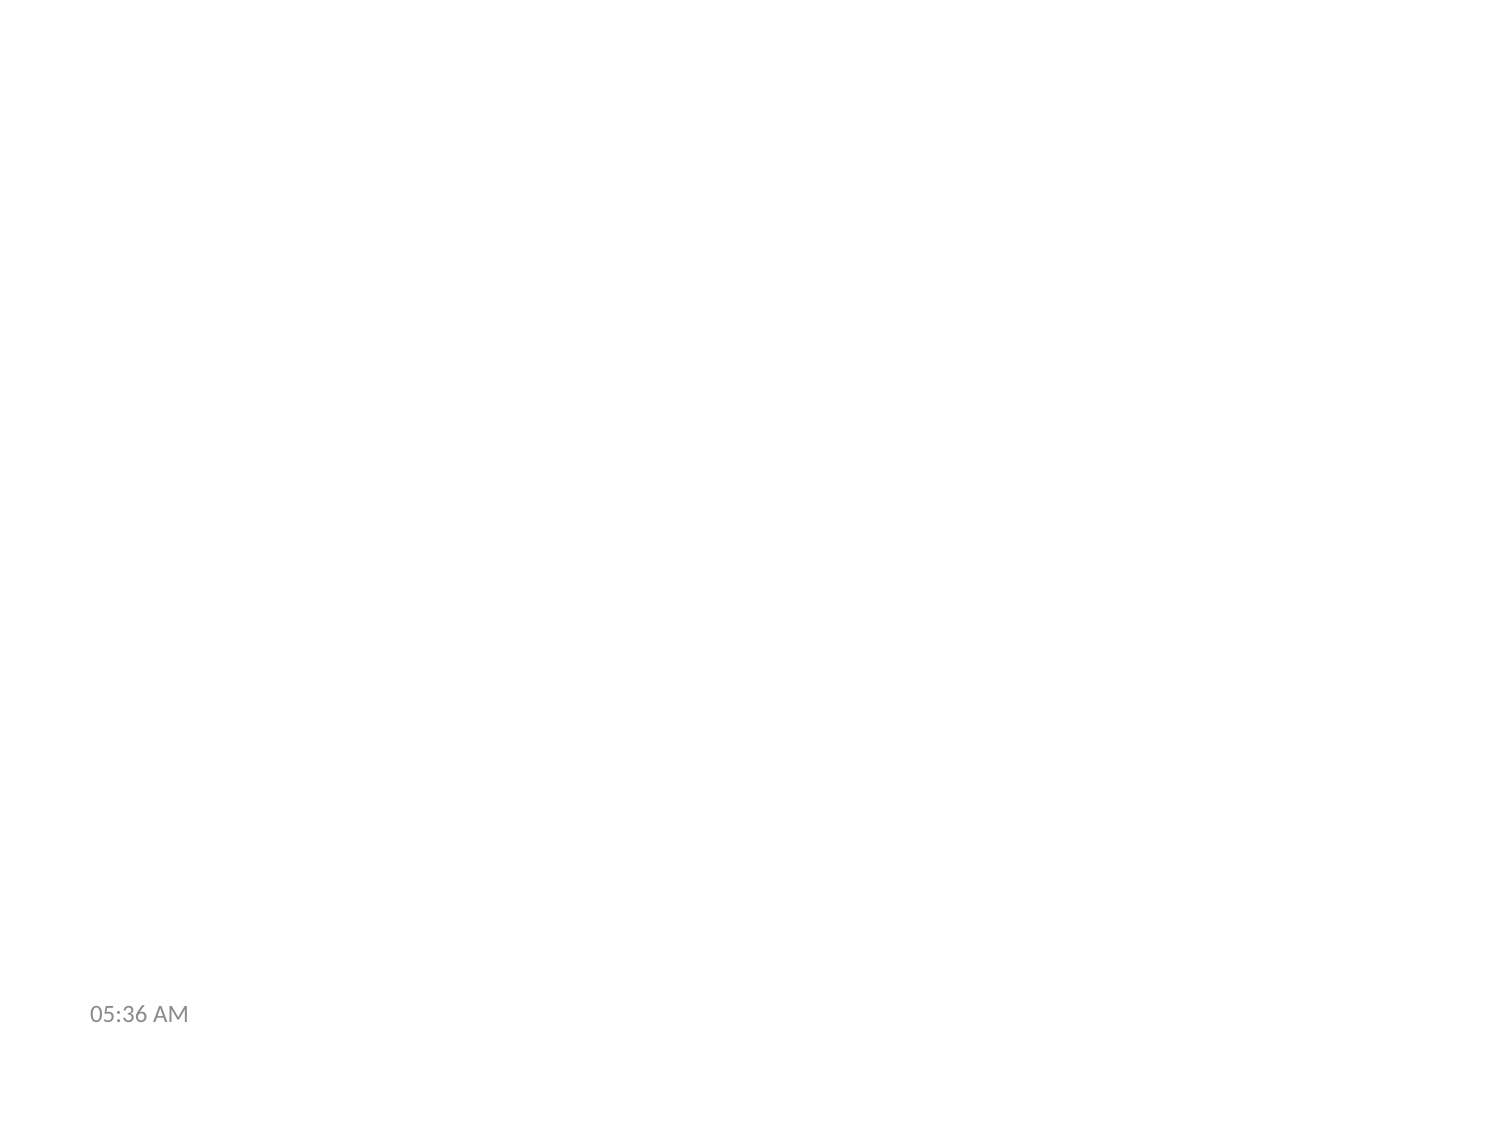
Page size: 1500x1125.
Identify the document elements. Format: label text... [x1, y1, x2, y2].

text_box 3:35 PM [75, 982, 425, 1043]
